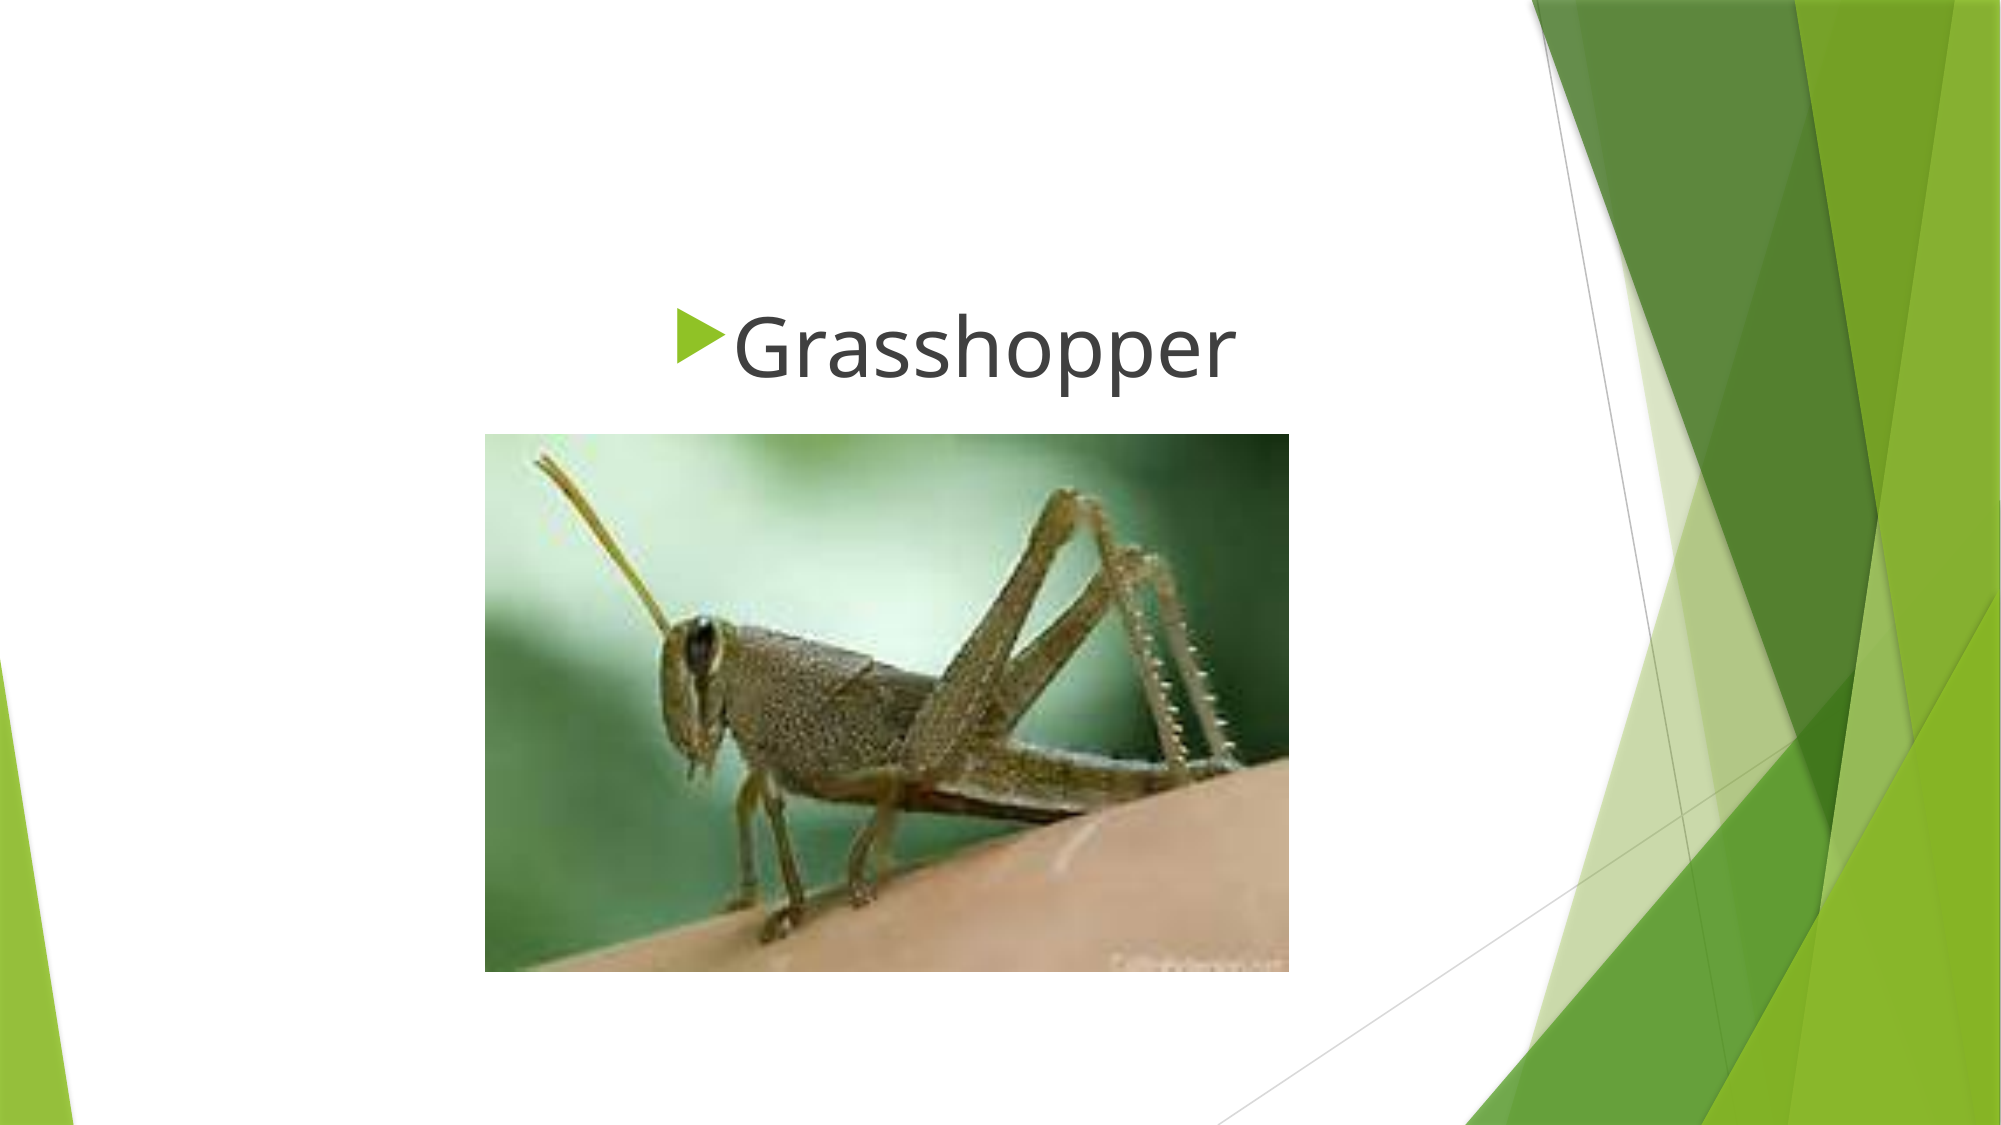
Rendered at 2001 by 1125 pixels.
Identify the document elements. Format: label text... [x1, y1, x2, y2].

text_box Grasshopper [656, 286, 1333, 366]
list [485, 434, 1289, 972]
